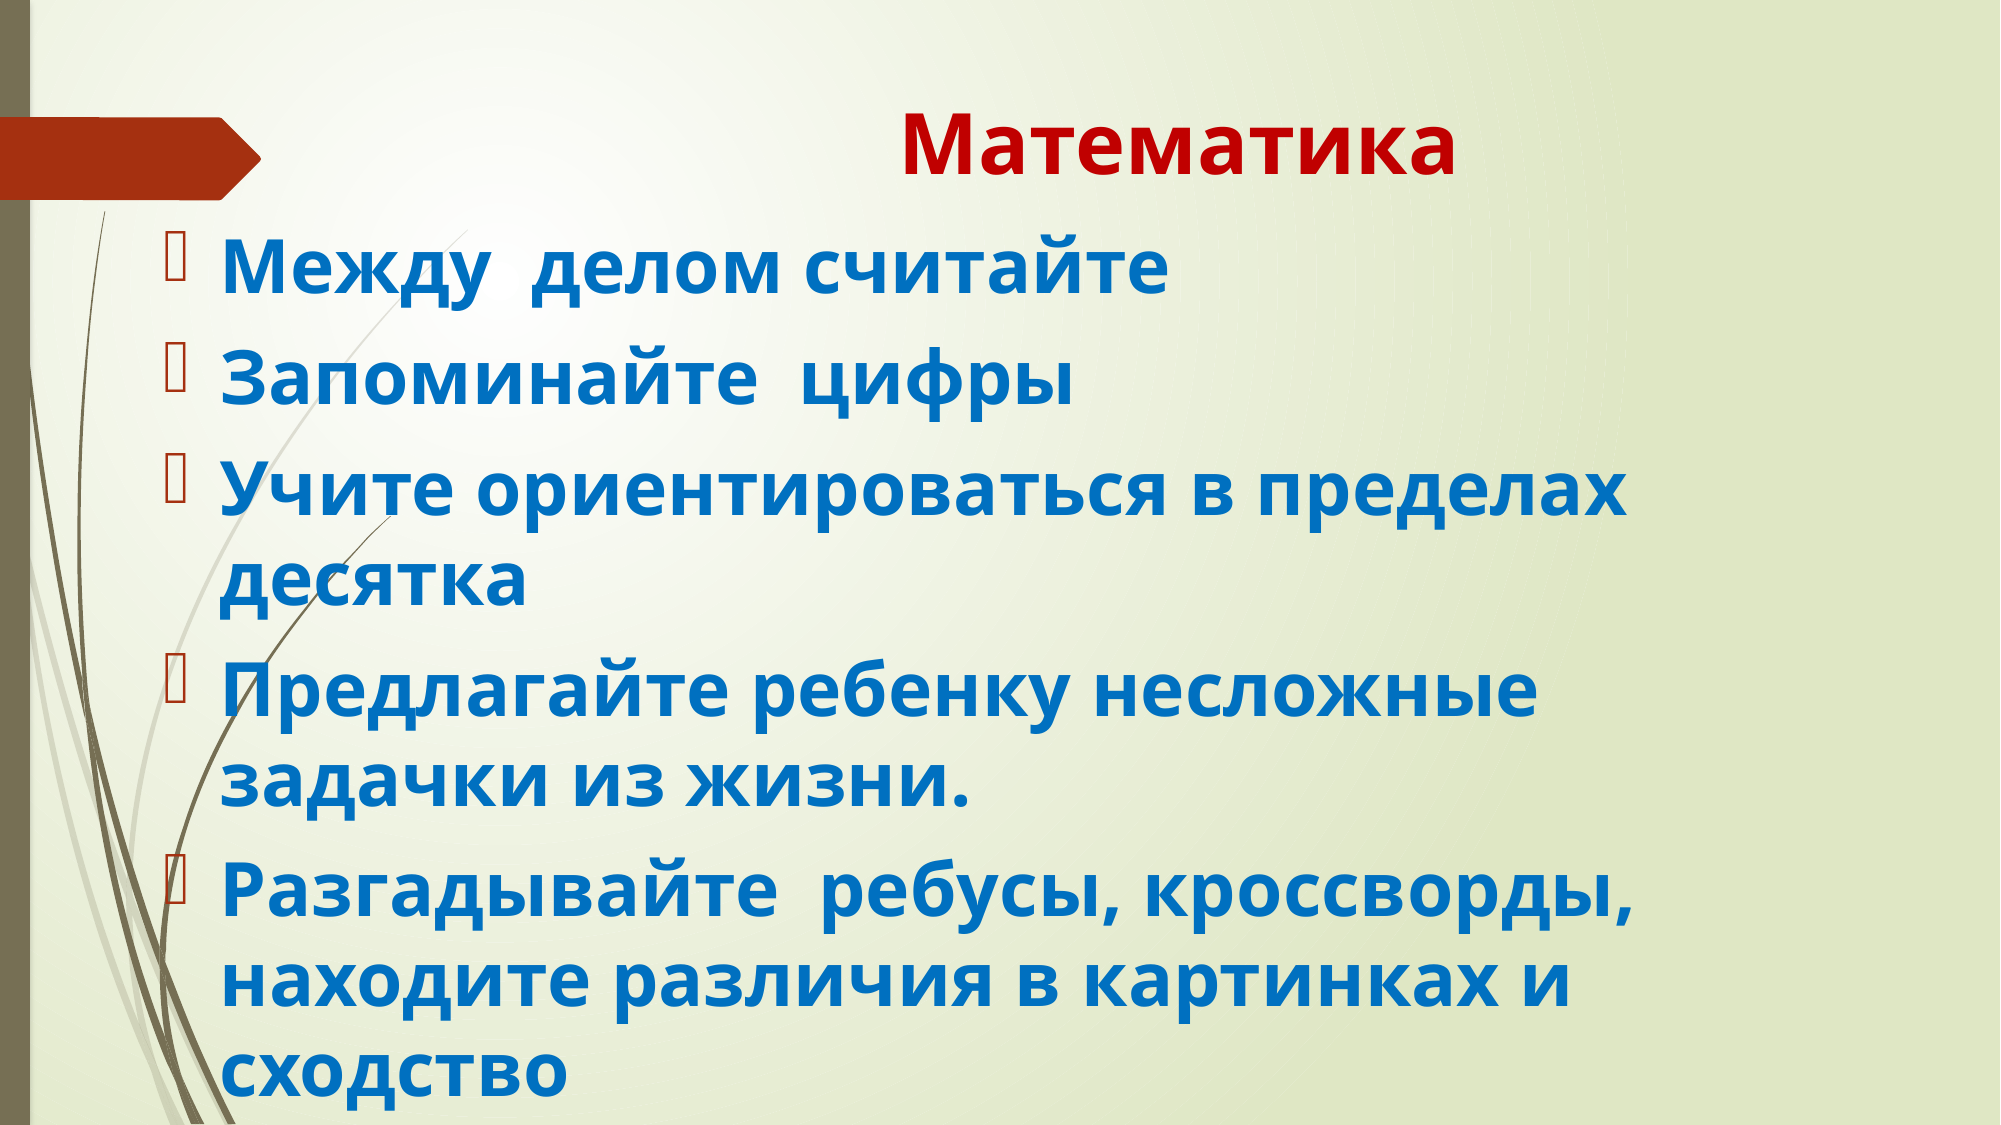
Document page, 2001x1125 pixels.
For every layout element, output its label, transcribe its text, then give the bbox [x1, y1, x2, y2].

title Математика [326, 42, 1677, 209]
list Между делом считайте Запоминайте цифры Учите ориентироваться в пределах десятка Предлагайте ребенку несложные задачки из жизни. Разгадывайте ребусы, кроссворды, находите различия в картинках и сходство [148, 210, 1898, 954]
